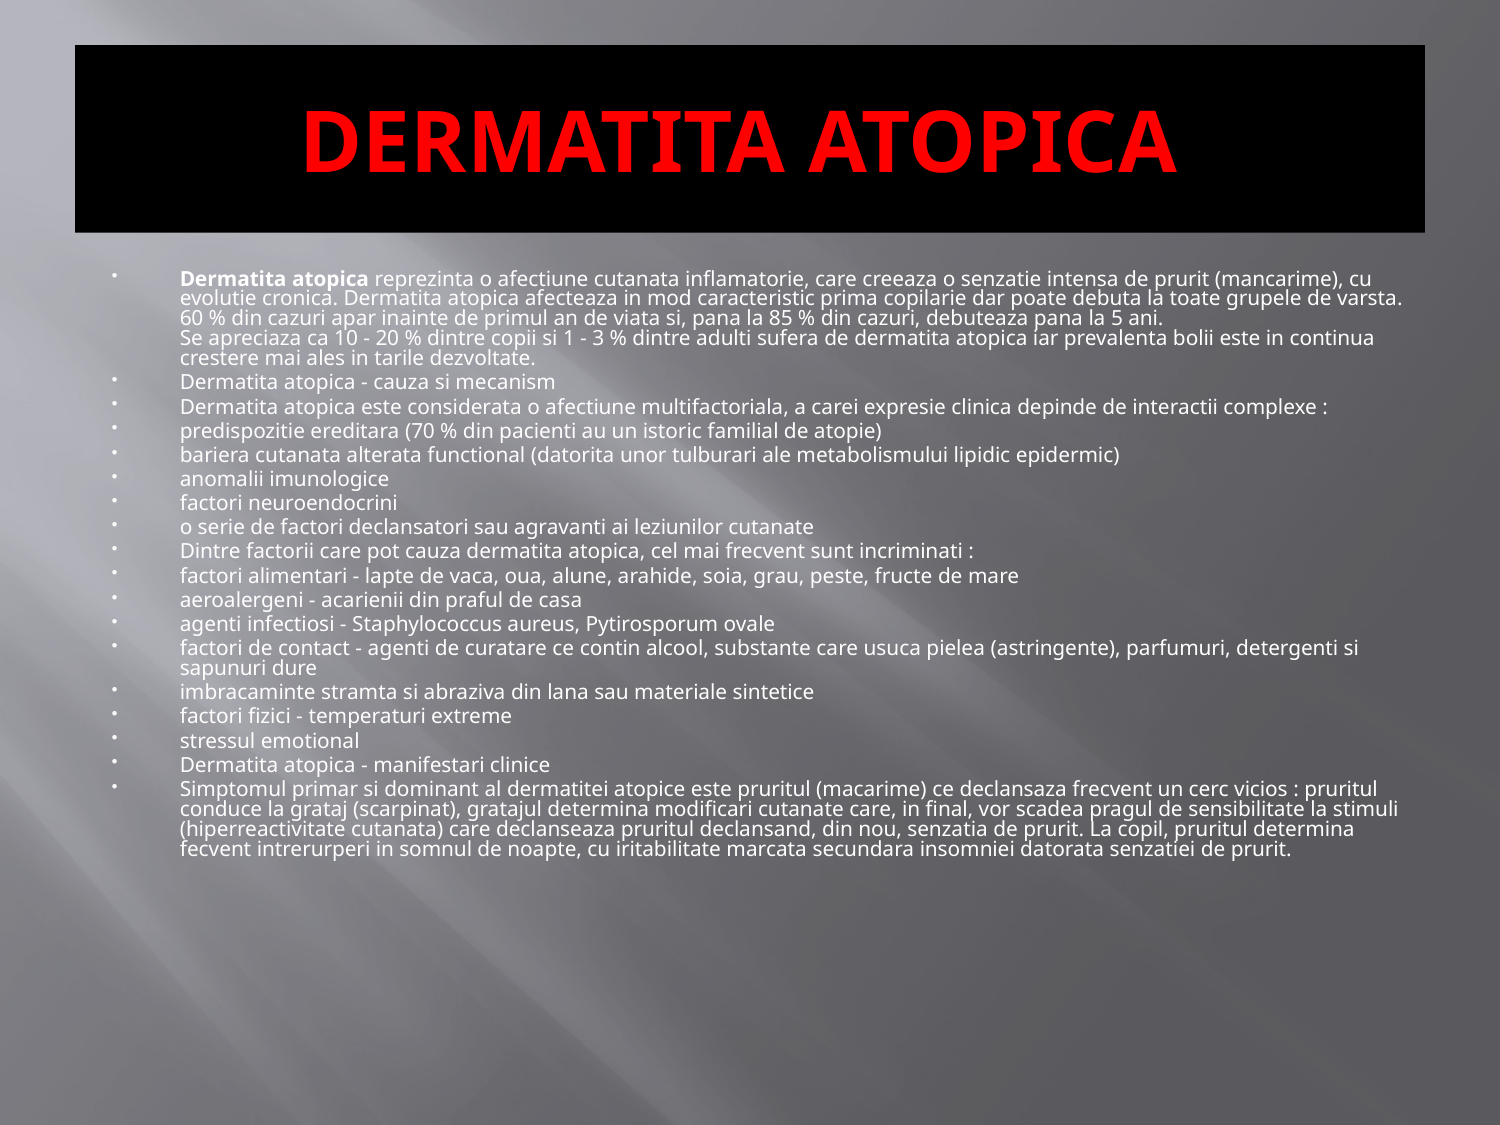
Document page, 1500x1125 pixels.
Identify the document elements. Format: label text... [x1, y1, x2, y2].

title DERMATITA ATOPICA [75, 45, 1425, 233]
list Dermatita atopica reprezinta o afectiune cutanata inflamatorie, care creeaza o senzatie intensa de prurit (mancarime), cu evolutie cronica. Dermatita atopica afecteaza in mod caracteristic prima copilarie dar poate debuta la toate grupele de varsta. 60 % din cazuri apar inainte de primul an de viata si, pana la 85 % din cazuri, debuteaza pana la 5 ani. Se apreciaza ca 10 - 20 % dintre copii si 1 - 3 % dintre adulti sufera de dermatita atopica iar prevalenta bolii este in continua crestere mai ales in tarile dezvoltate. Dermatita atopica - cauza si mecanism Dermatita atopica este considerata o afectiune multifactoriala, a carei expresie clinica depinde de interactii complexe : predispozitie ereditara (70 % din pacienti au un istoric familial de atopie) bariera cutanata alterata functional (datorita unor tulburari ale metabolismului lipidic epidermic) anomalii imunologice factori neuroendocrini o serie de factori declansatori sau agravanti ai leziunilor cutanate Dintre factorii care pot cauza dermatita atopica, cel mai frecvent sunt incriminati : factori alimentari - lapte de vaca, oua, alune, arahide, soia, grau, peste, fructe de mare aeroalergeni - acarienii din praful de casa agenti infectiosi - Staphylococcus aureus, Pytirosporum ovale factori de contact - agenti de curatare ce contin alcool, substante care usuca pielea (astringente), parfumuri, detergenti si sapunuri dure imbracaminte stramta si abraziva din lana sau materiale sintetice factori fizici - temperaturi extreme stressul emotional Dermatita atopica - manifestari clinice Simptomul primar si dominant al dermatitei atopice este pruritul (macarime) ce declansaza frecvent un cerc vicios : pruritul conduce la grataj (scarpinat), gratajul determina modificari cutanate care, in final, vor scadea pragul de sensibilitate la stimuli (hiperreactivitate cutanata) care declanseaza pruritul declansand, din nou, senzatia de prurit. La copil, pruritul determina fecvent intrerurperi in somnul de noapte, cu iritabilitate marcata secundara insomniei datorata senzatiei de prurit. [74, 262, 1426, 1036]
